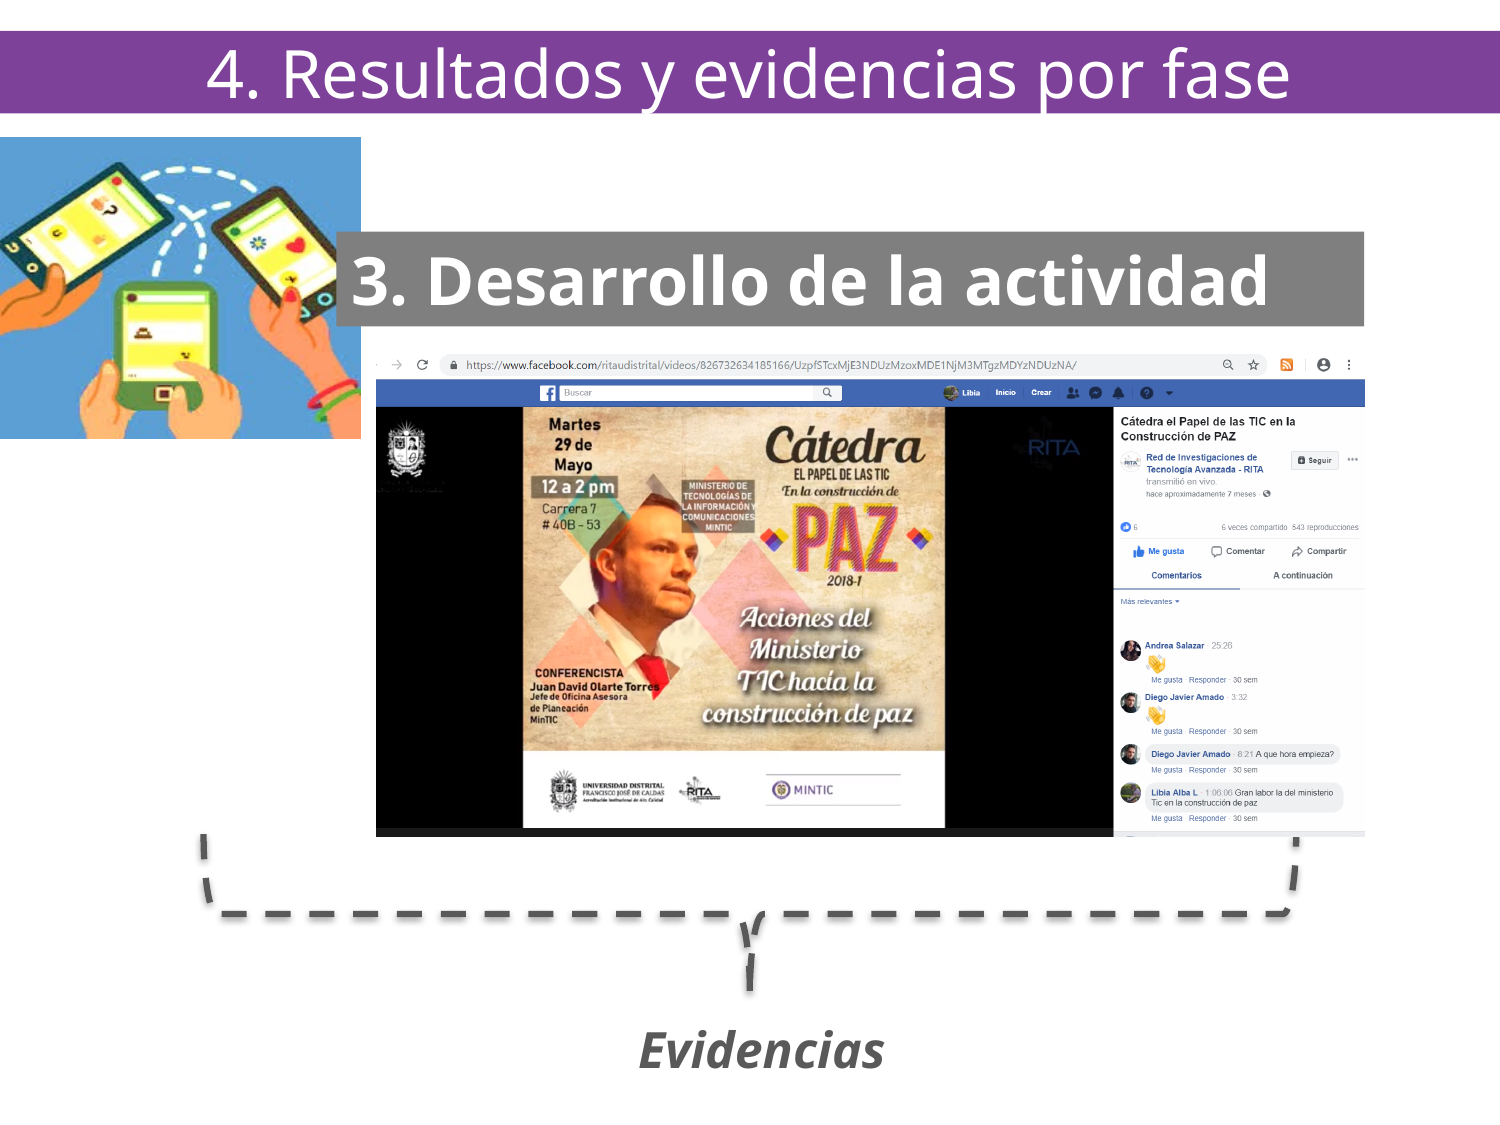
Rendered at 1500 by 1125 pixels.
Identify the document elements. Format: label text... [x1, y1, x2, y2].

picture [0, 136, 361, 439]
text_box Evidencias [561, 1011, 963, 1087]
picture [376, 352, 1365, 838]
text_box [201, 834, 1299, 997]
text_box 3. Desarrollo de la actividad [365, 231, 1365, 327]
text_box 4. Resultados y evidencias por fase [0, 29, 1500, 116]
